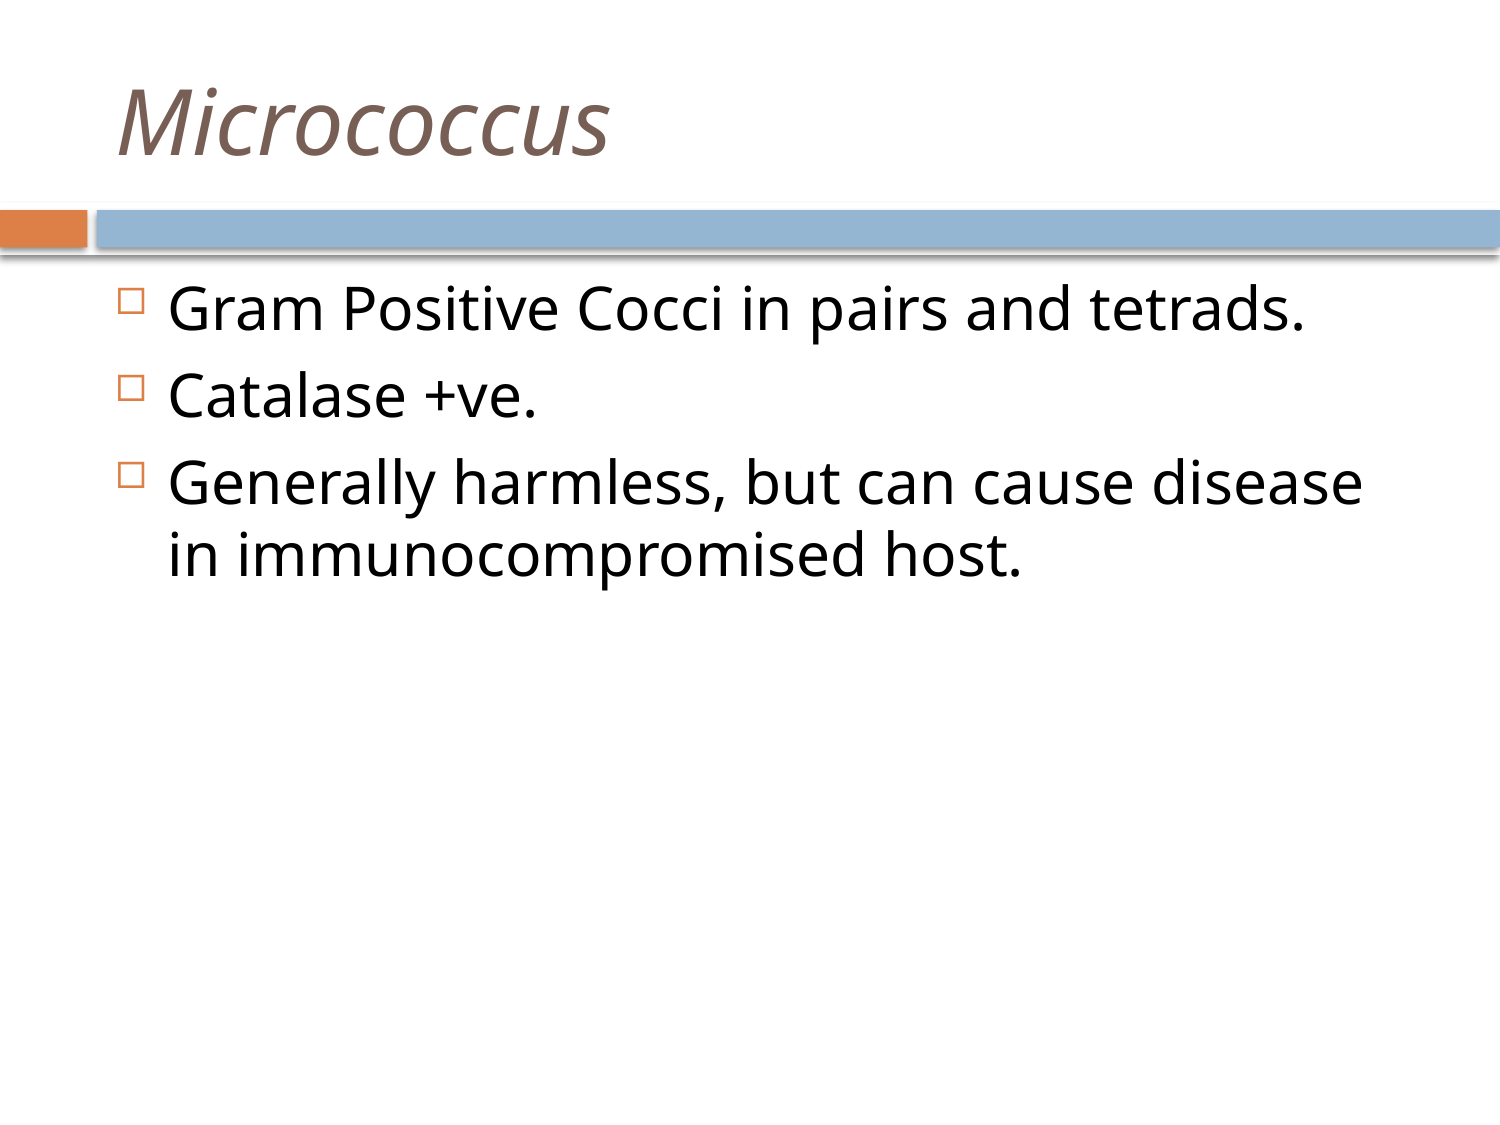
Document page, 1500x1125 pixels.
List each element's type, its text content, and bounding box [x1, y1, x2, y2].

list Gram Positive Cocci in pairs and tetrads. Catalase +ve. Generally harmless, but can cause disease in immunocompromised host. [100, 262, 1438, 1000]
title Micrococcus [100, 37, 1438, 200]
